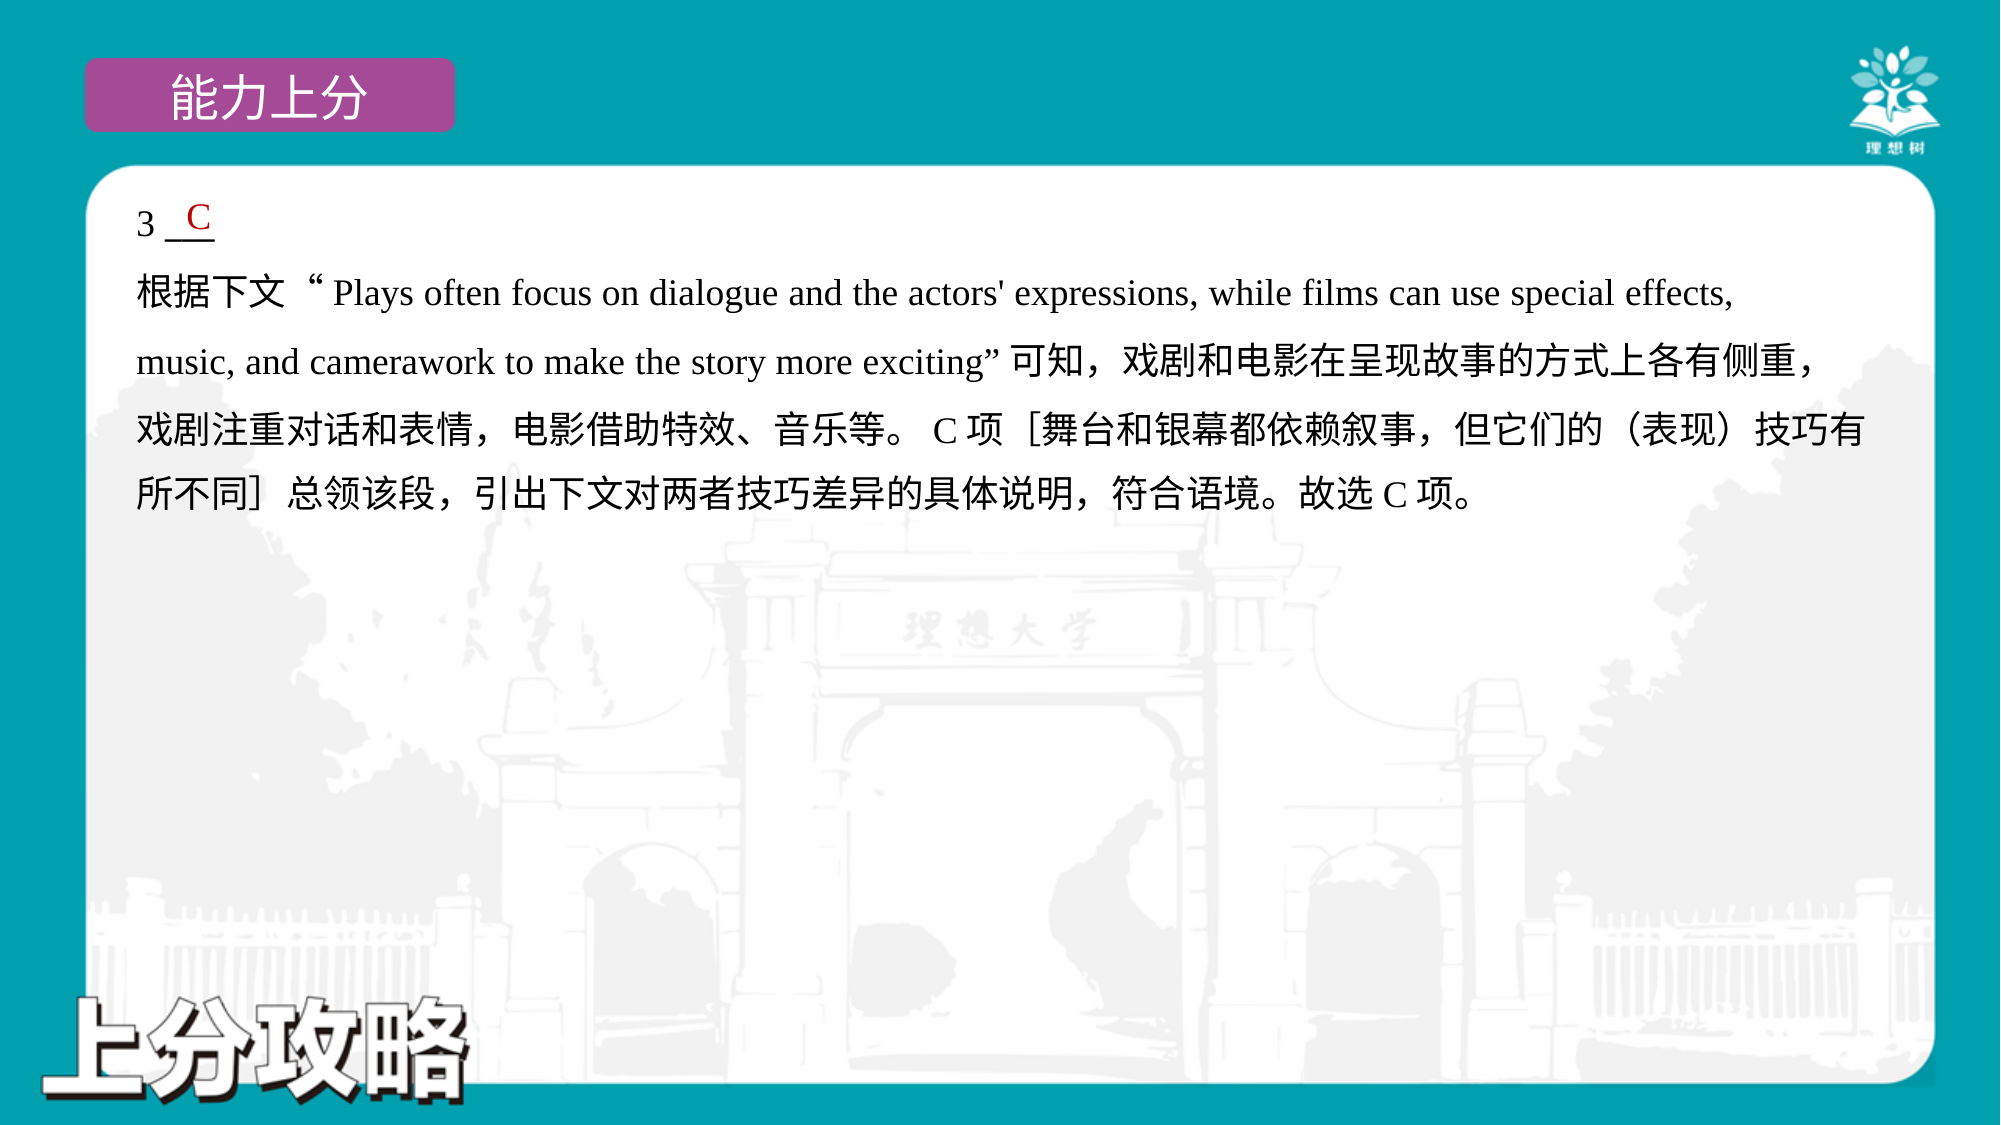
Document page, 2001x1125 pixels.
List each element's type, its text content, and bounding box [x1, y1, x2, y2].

picture [0, 0, 2000, 1125]
text_box 3 ___ [136, 176, 1865, 237]
text_box C [172, 170, 226, 230]
text_box 根据下文“Plays often focus on dialogue and the actors' expressions, while films can use special effects, music, and camerawork to make the story more exciting”可知，戏剧和电影在呈现故事的方式上各有侧重， 戏剧注重对话和表情，电影借助特效、音乐等。C项［舞台和银幕都依赖叙事，但它们的（表现）技巧有 所不同］总领该段，引出下文对两者技巧差异的具体说明，符合语境。故选C项。 [136, 244, 1865, 509]
